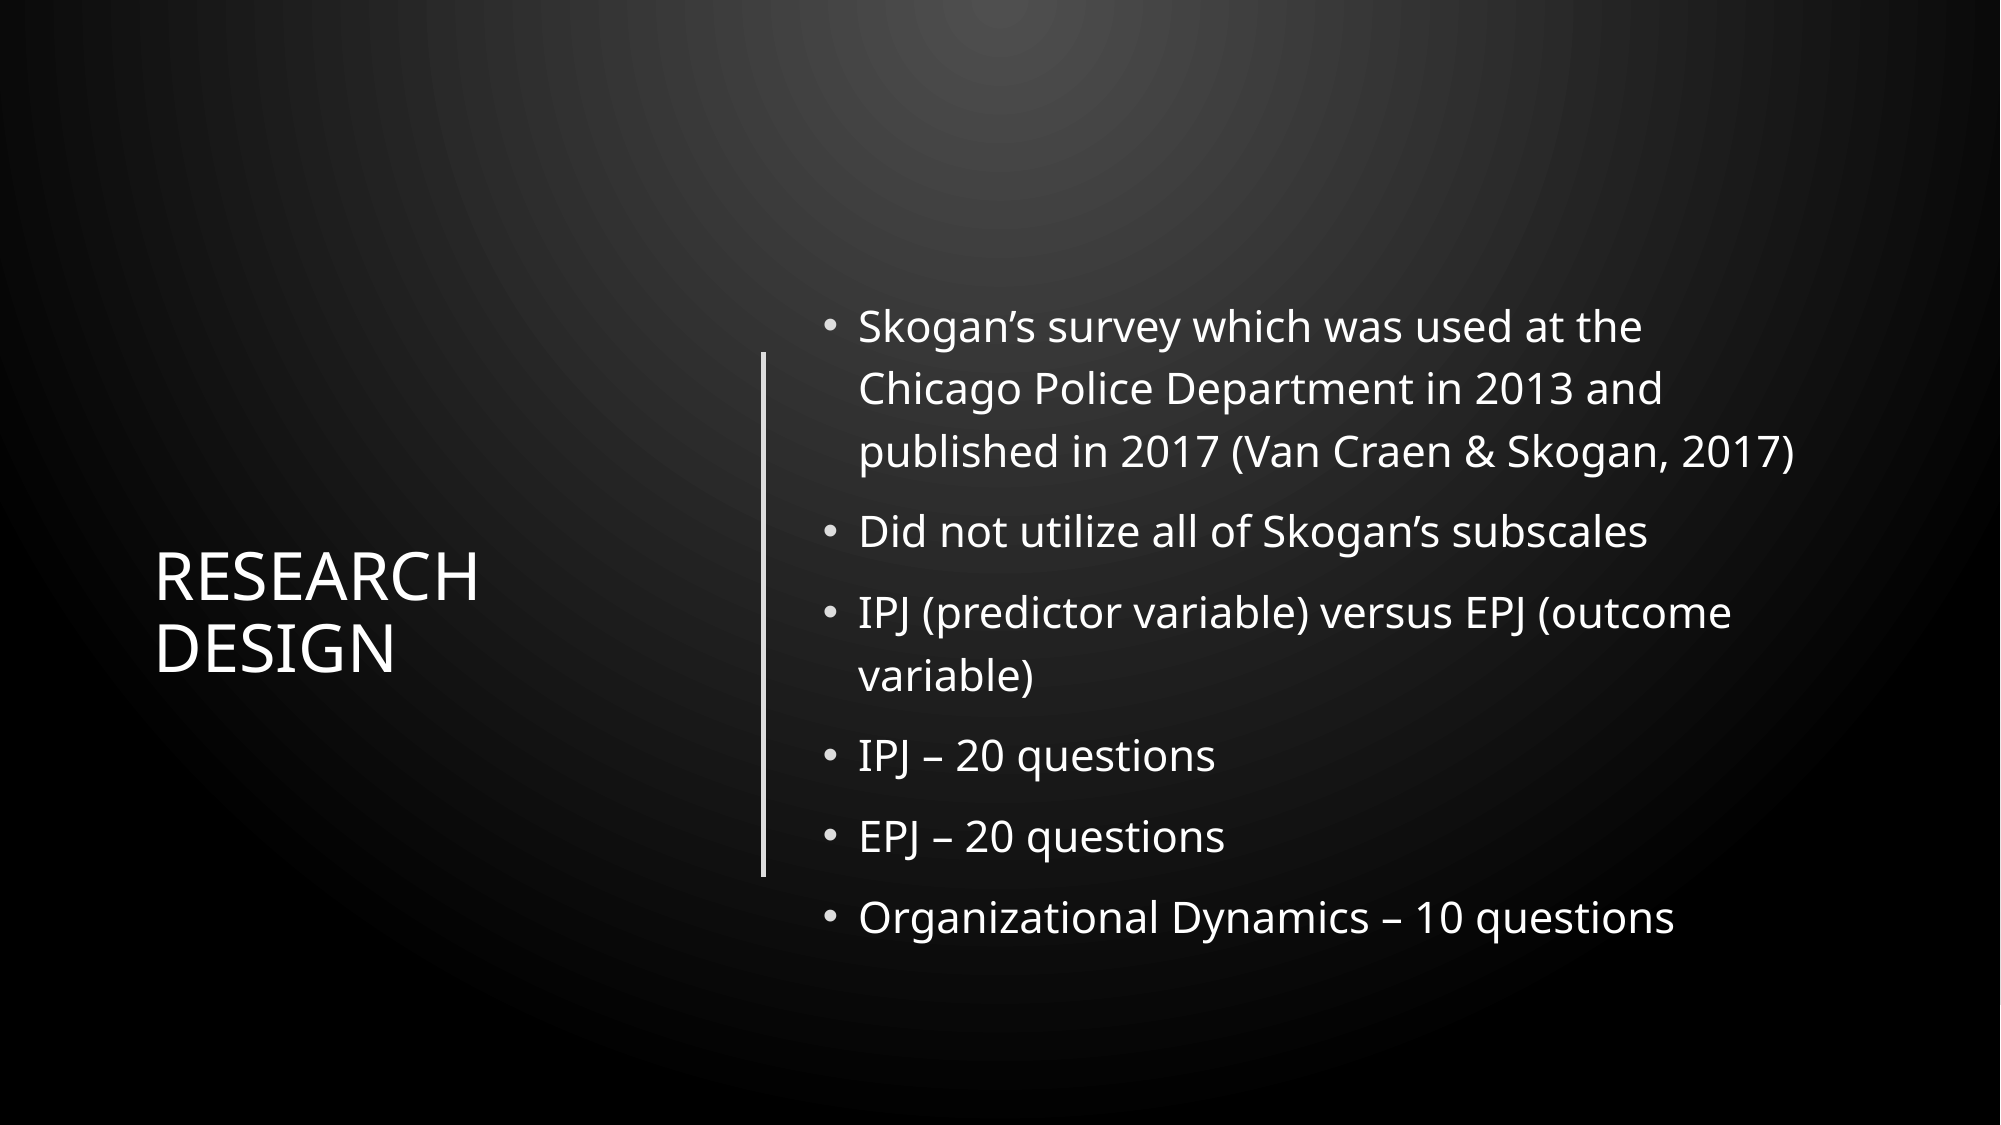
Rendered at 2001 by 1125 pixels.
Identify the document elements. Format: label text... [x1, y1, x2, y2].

title Research Design [138, 262, 720, 968]
list Skogan’s survey which was used at the Chicago Police Department in 2013 and published in 2017 (Van Craen & Skogan, 2017) Did not utilize all of Skogan’s subscales IPJ (predictor variable) versus EPJ (outcome variable) IPJ – 20 questions EPJ – 20 questions Organizational Dynamics – 10 questions [807, 262, 1814, 968]
text_box [0, 0, 2000, 1125]
